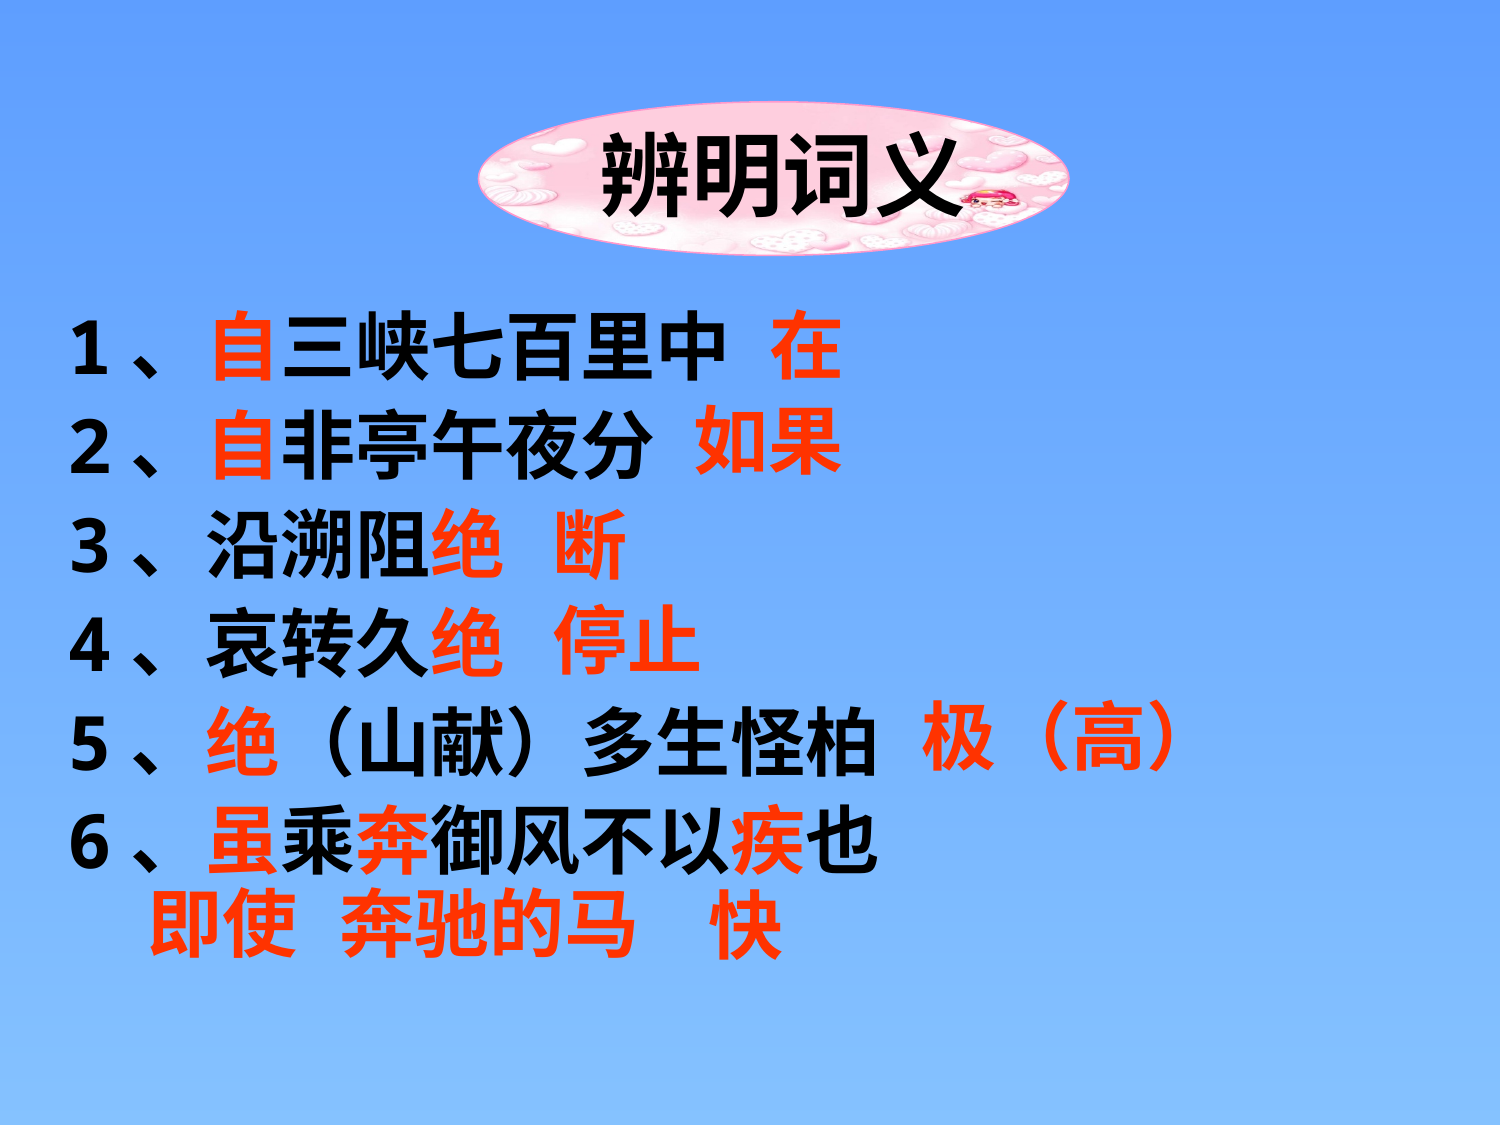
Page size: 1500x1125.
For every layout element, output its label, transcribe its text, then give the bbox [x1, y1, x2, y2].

text_box [478, 119, 966, 256]
text_box 奔驰的马 [324, 869, 723, 975]
text_box 如果 [679, 386, 916, 492]
text_box 即使 [133, 869, 324, 975]
text_box 停止 [537, 586, 750, 691]
text_box 快 [693, 870, 810, 976]
text_box 辨明词义 [584, 101, 999, 237]
text_box 极（高） [906, 681, 1262, 787]
text_box 断 [537, 491, 680, 586]
text_box 1、自三峡七百里中 2、自非亭午夜分 3、沿溯阻绝 4、哀转久绝 5、绝（山献）多生怪柏 6、虽乘奔御风不以疾也 [53, 282, 951, 892]
text_box [999, 128, 1070, 229]
text_box 在 [754, 290, 892, 386]
